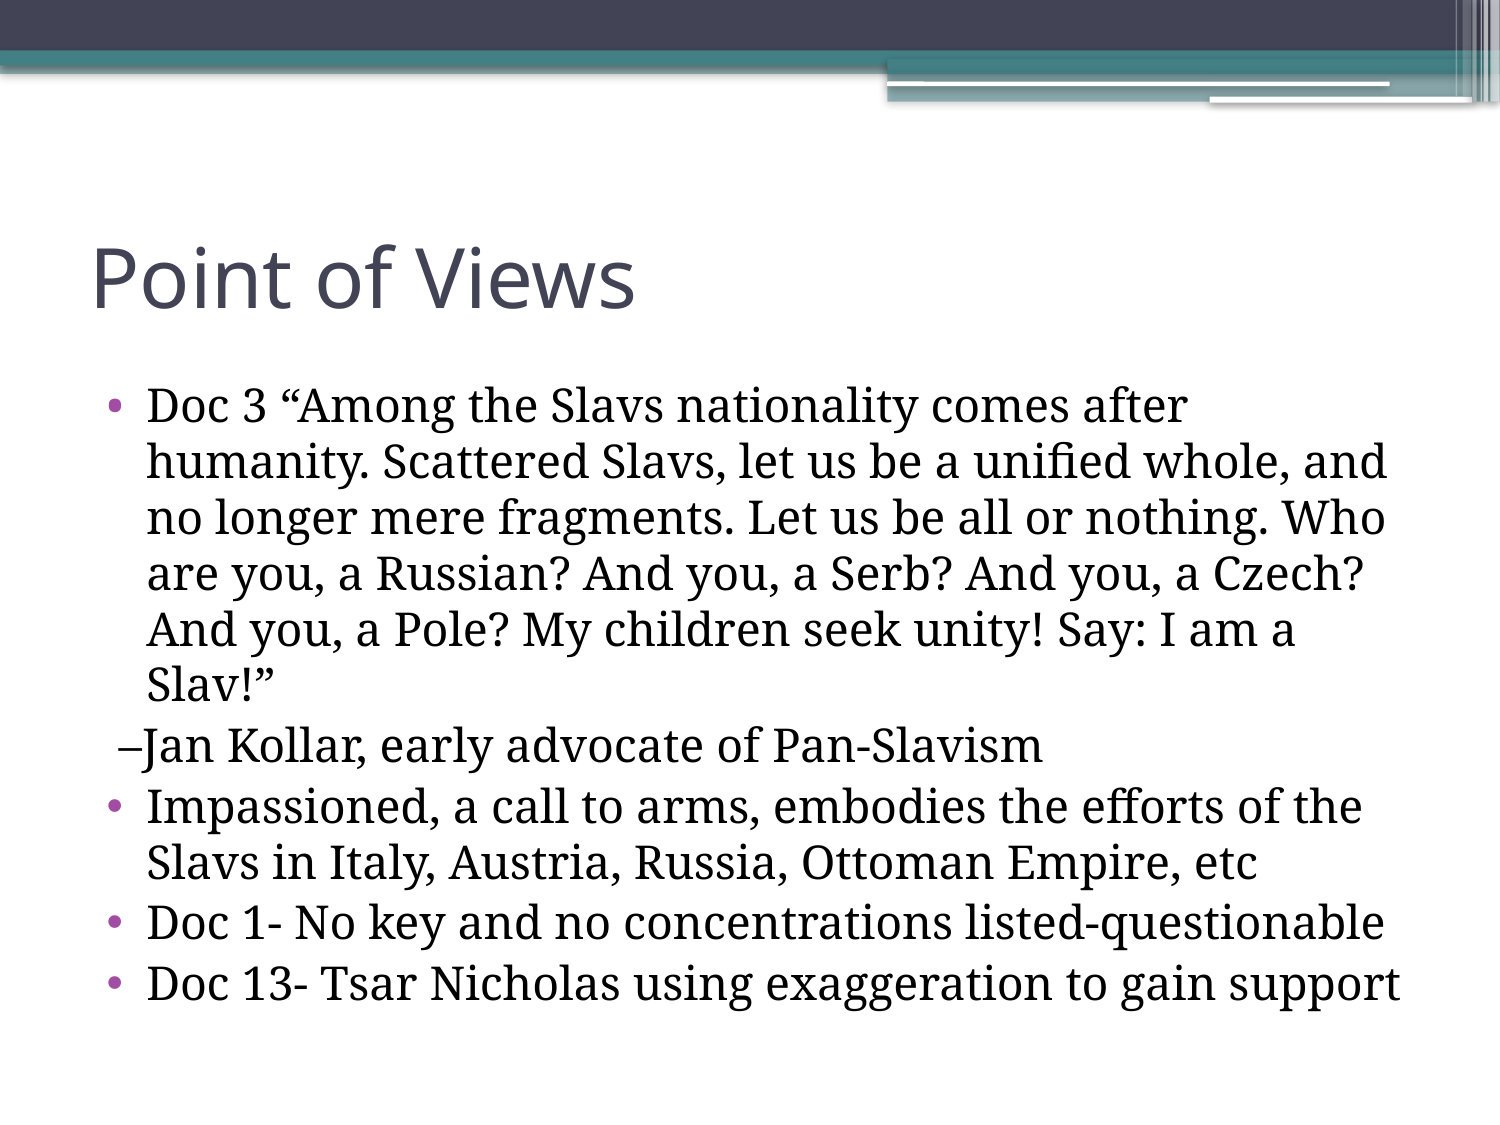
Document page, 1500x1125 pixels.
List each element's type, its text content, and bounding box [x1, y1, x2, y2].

title Point of Views [75, 187, 1425, 363]
list Doc 3 “Among the Slavs nationality comes after humanity. Scattered Slavs, let us be a unified whole, and no longer mere fragments. Let us be all or nothing. Who are you, a Russian? And you, a Serb? And you, a Czech? And you, a Pole? My children seek unity! Say: I am a Slav!” –Jan Kollar, early advocate of Pan-Slavism Impassioned, a call to arms, embodies the efforts of the Slavs in Italy, Austria, Russia, Ottoman Empire, etc Doc 1- No key and no concentrations listed-questionable Doc 13- Tsar Nicholas using exaggeration to gain support [75, 368, 1425, 1079]
